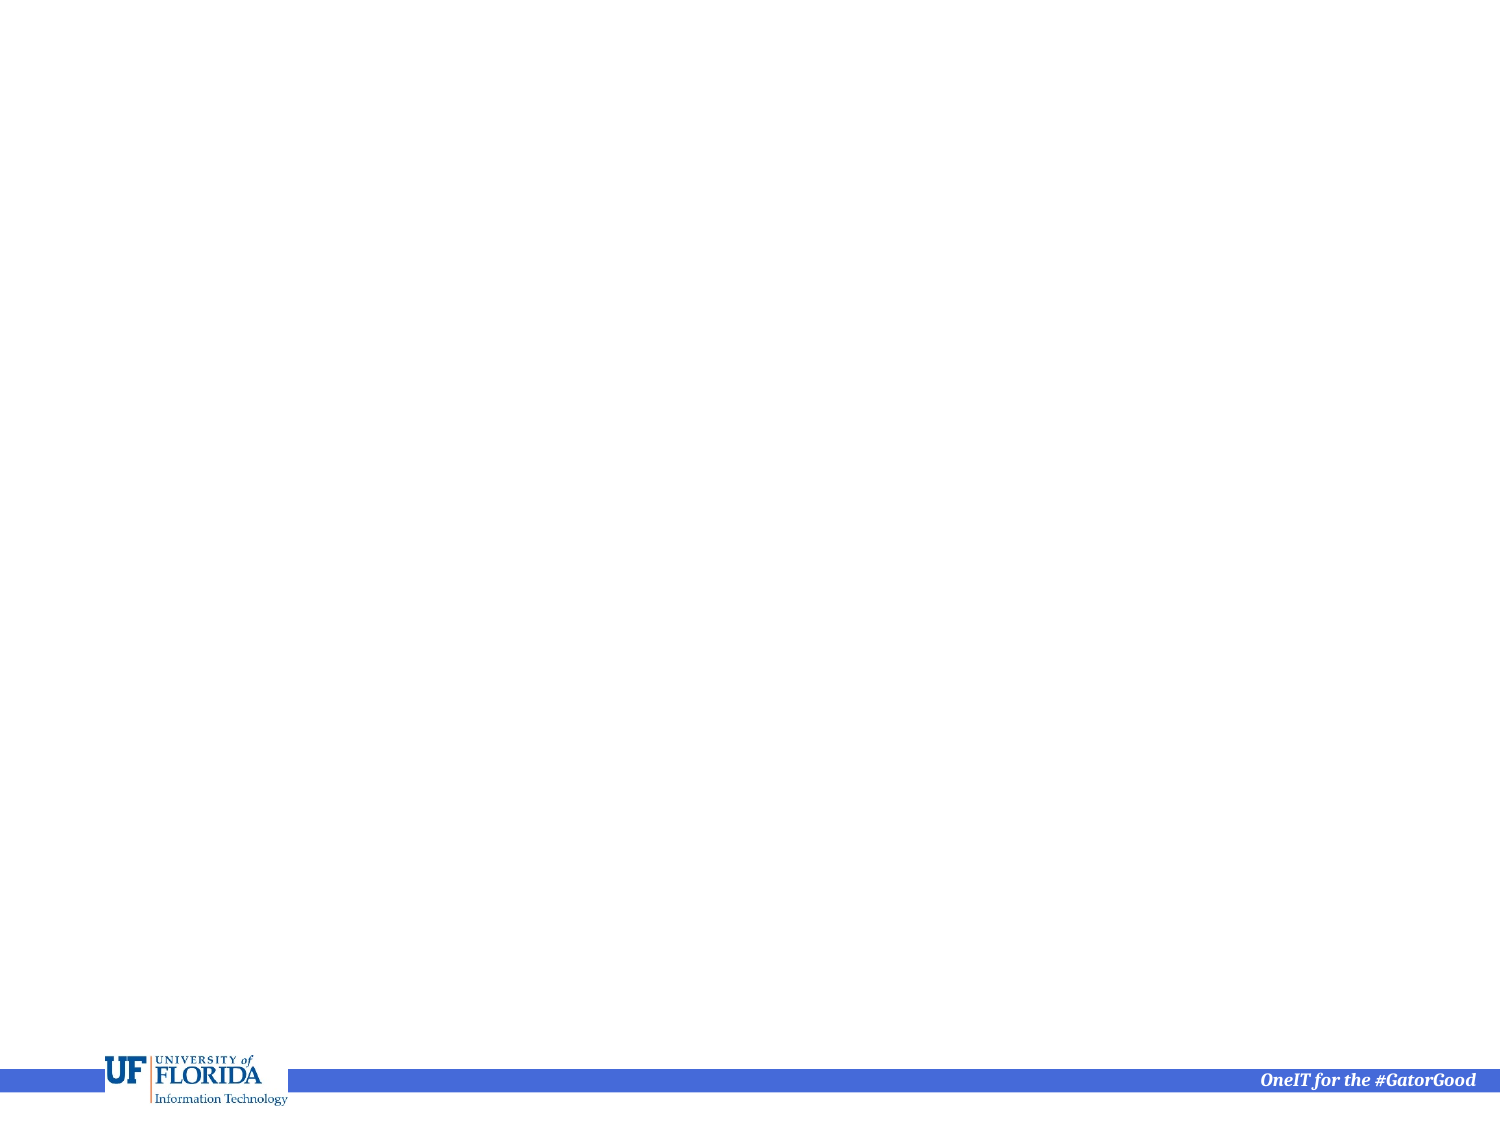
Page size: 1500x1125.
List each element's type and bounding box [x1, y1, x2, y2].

picture [105, 1055, 288, 1106]
